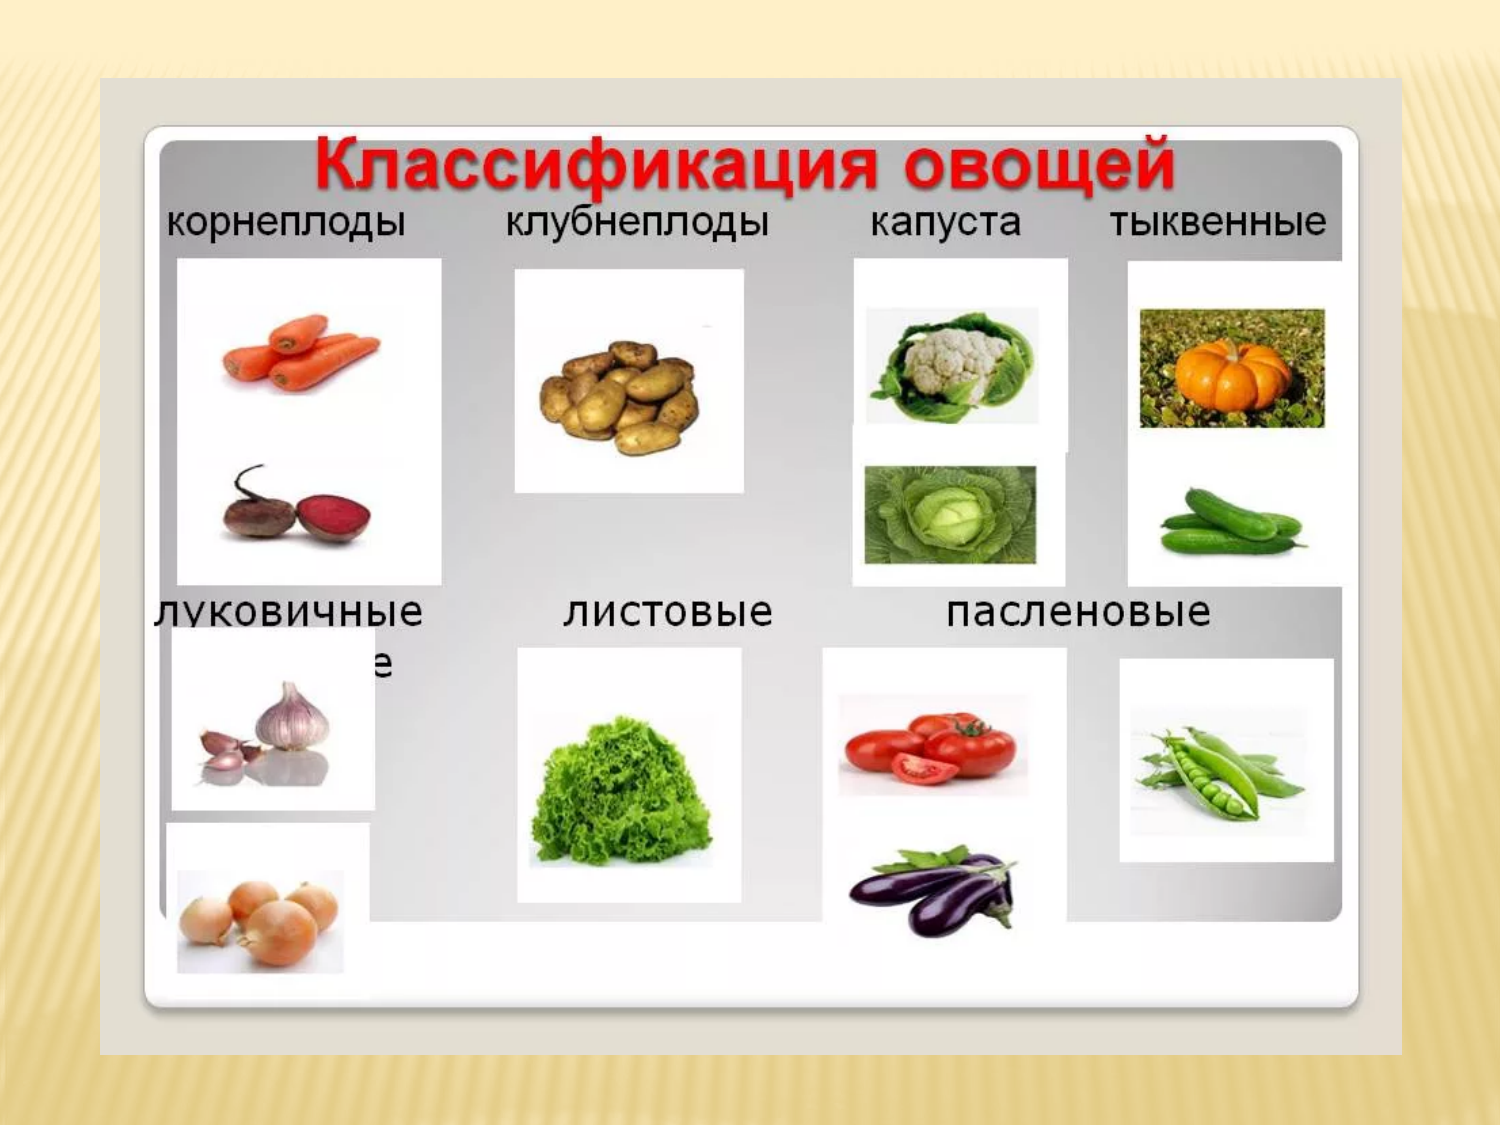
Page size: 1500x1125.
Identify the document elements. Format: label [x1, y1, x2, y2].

picture [99, 77, 1402, 1055]
